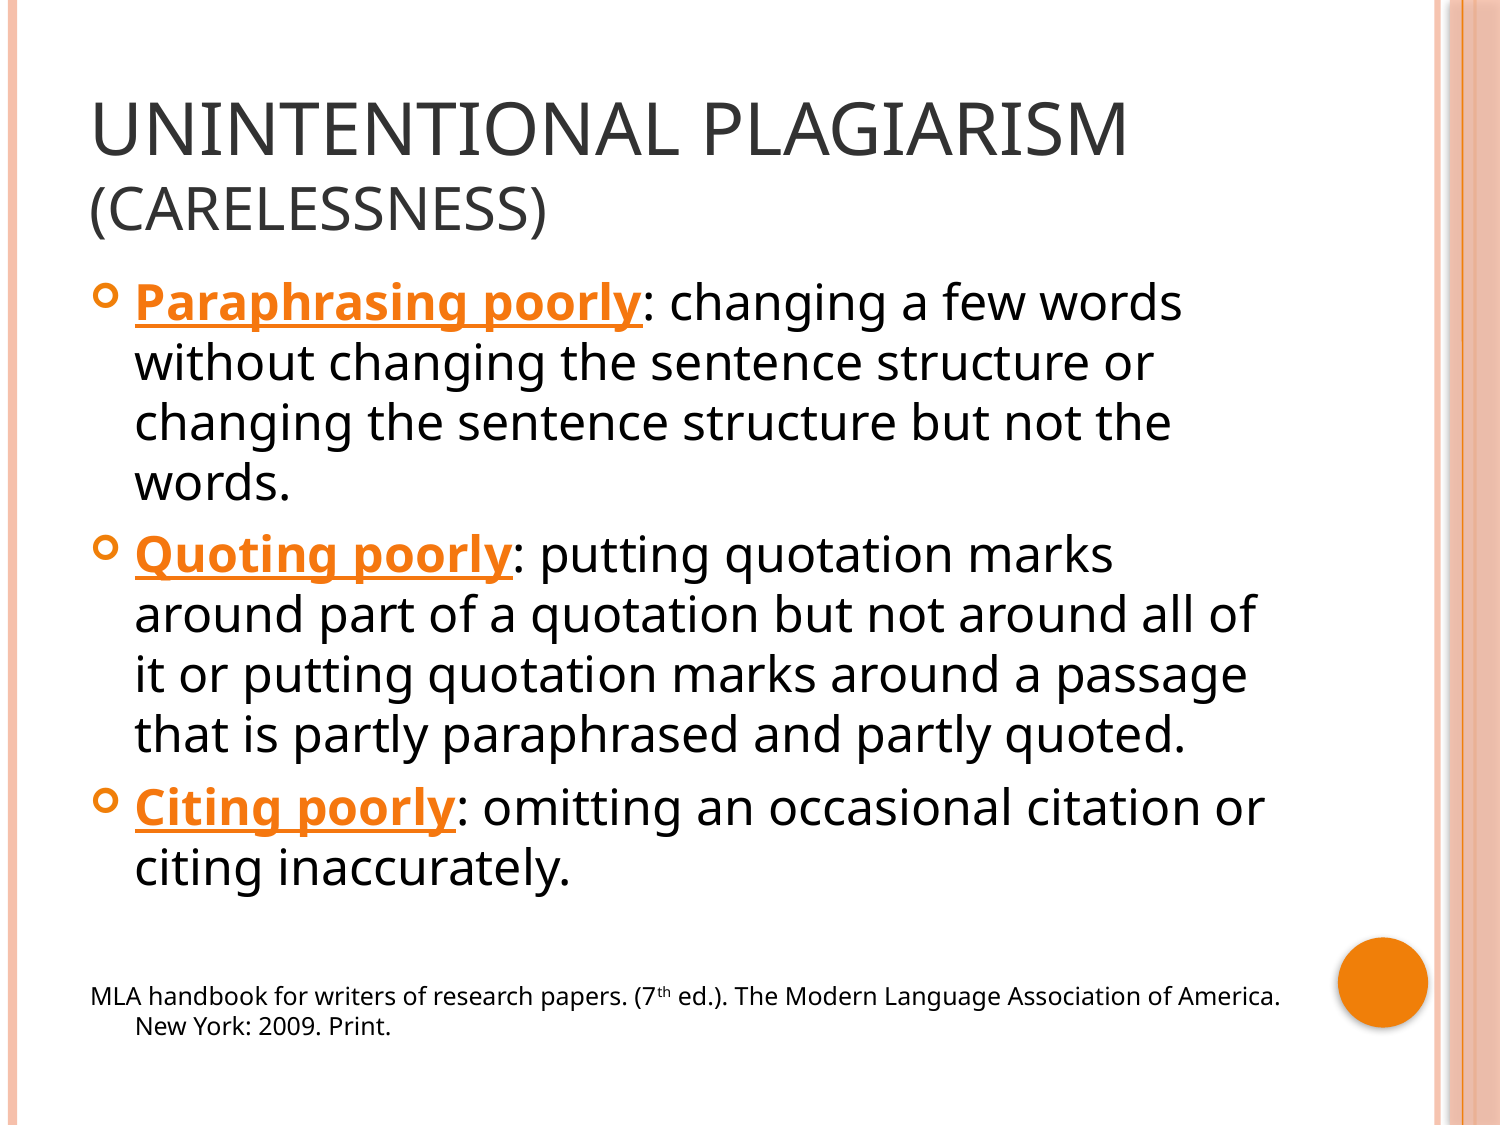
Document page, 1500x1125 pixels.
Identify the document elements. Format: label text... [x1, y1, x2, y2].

title Unintentional Plagiarism (Carelessness) [75, 75, 1300, 250]
list Paraphrasing poorly: changing a few words without changing the sentence structure or changing the sentence structure but not the words. Quoting poorly: putting quotation marks around part of a quotation but not around all of it or putting quotation marks around a passage that is partly paraphrased and partly quoted. Citing poorly: omitting an occasional citation or citing inaccurately. MLA handbook for writers of research papers. (7th ed.). The Modern Language Association of America. New York: 2009. Print. [74, 262, 1301, 1063]
